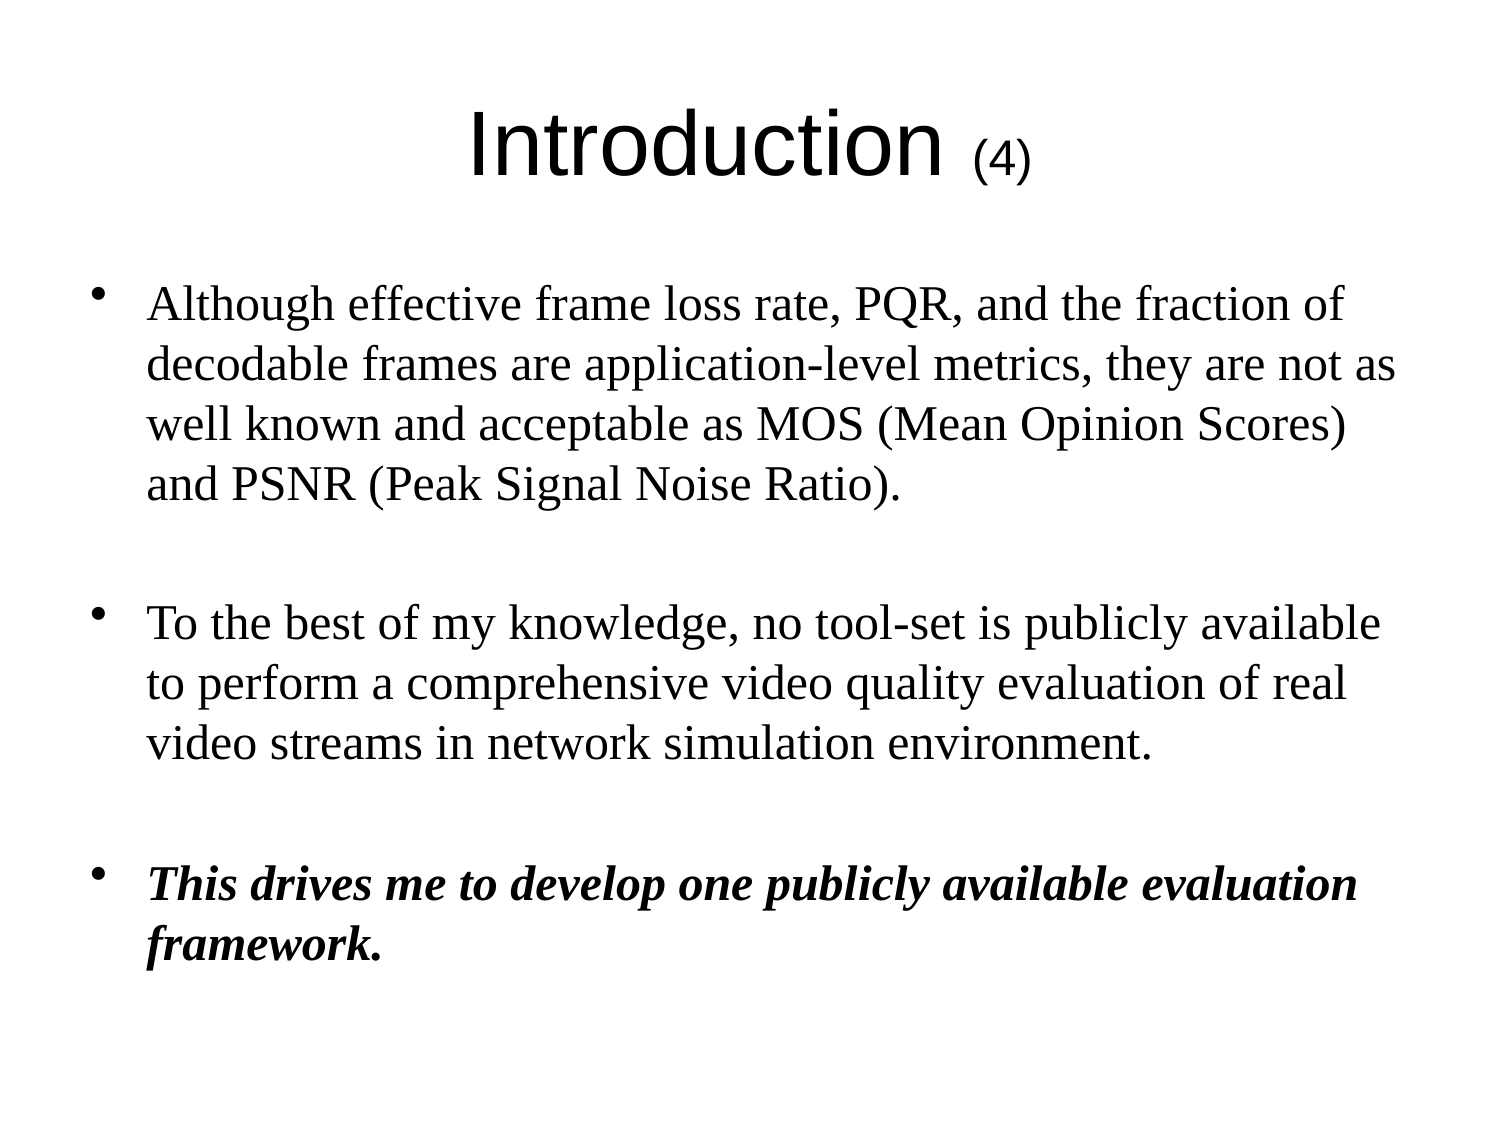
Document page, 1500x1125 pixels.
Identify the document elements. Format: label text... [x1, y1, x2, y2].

list Although effective frame loss rate, PQR, and the fraction of decodable frames are application-level metrics, they are not as well known and acceptable as MOS (Mean Opinion Scores) and PSNR (Peak Signal Noise Ratio). To the best of my knowledge, no tool-set is publicly available to perform a comprehensive video quality evaluation of real video streams in network simulation environment. This drives me to develop one publicly available evaluation framework. [74, 262, 1426, 1006]
title Introduction (4) [74, 44, 1426, 233]
